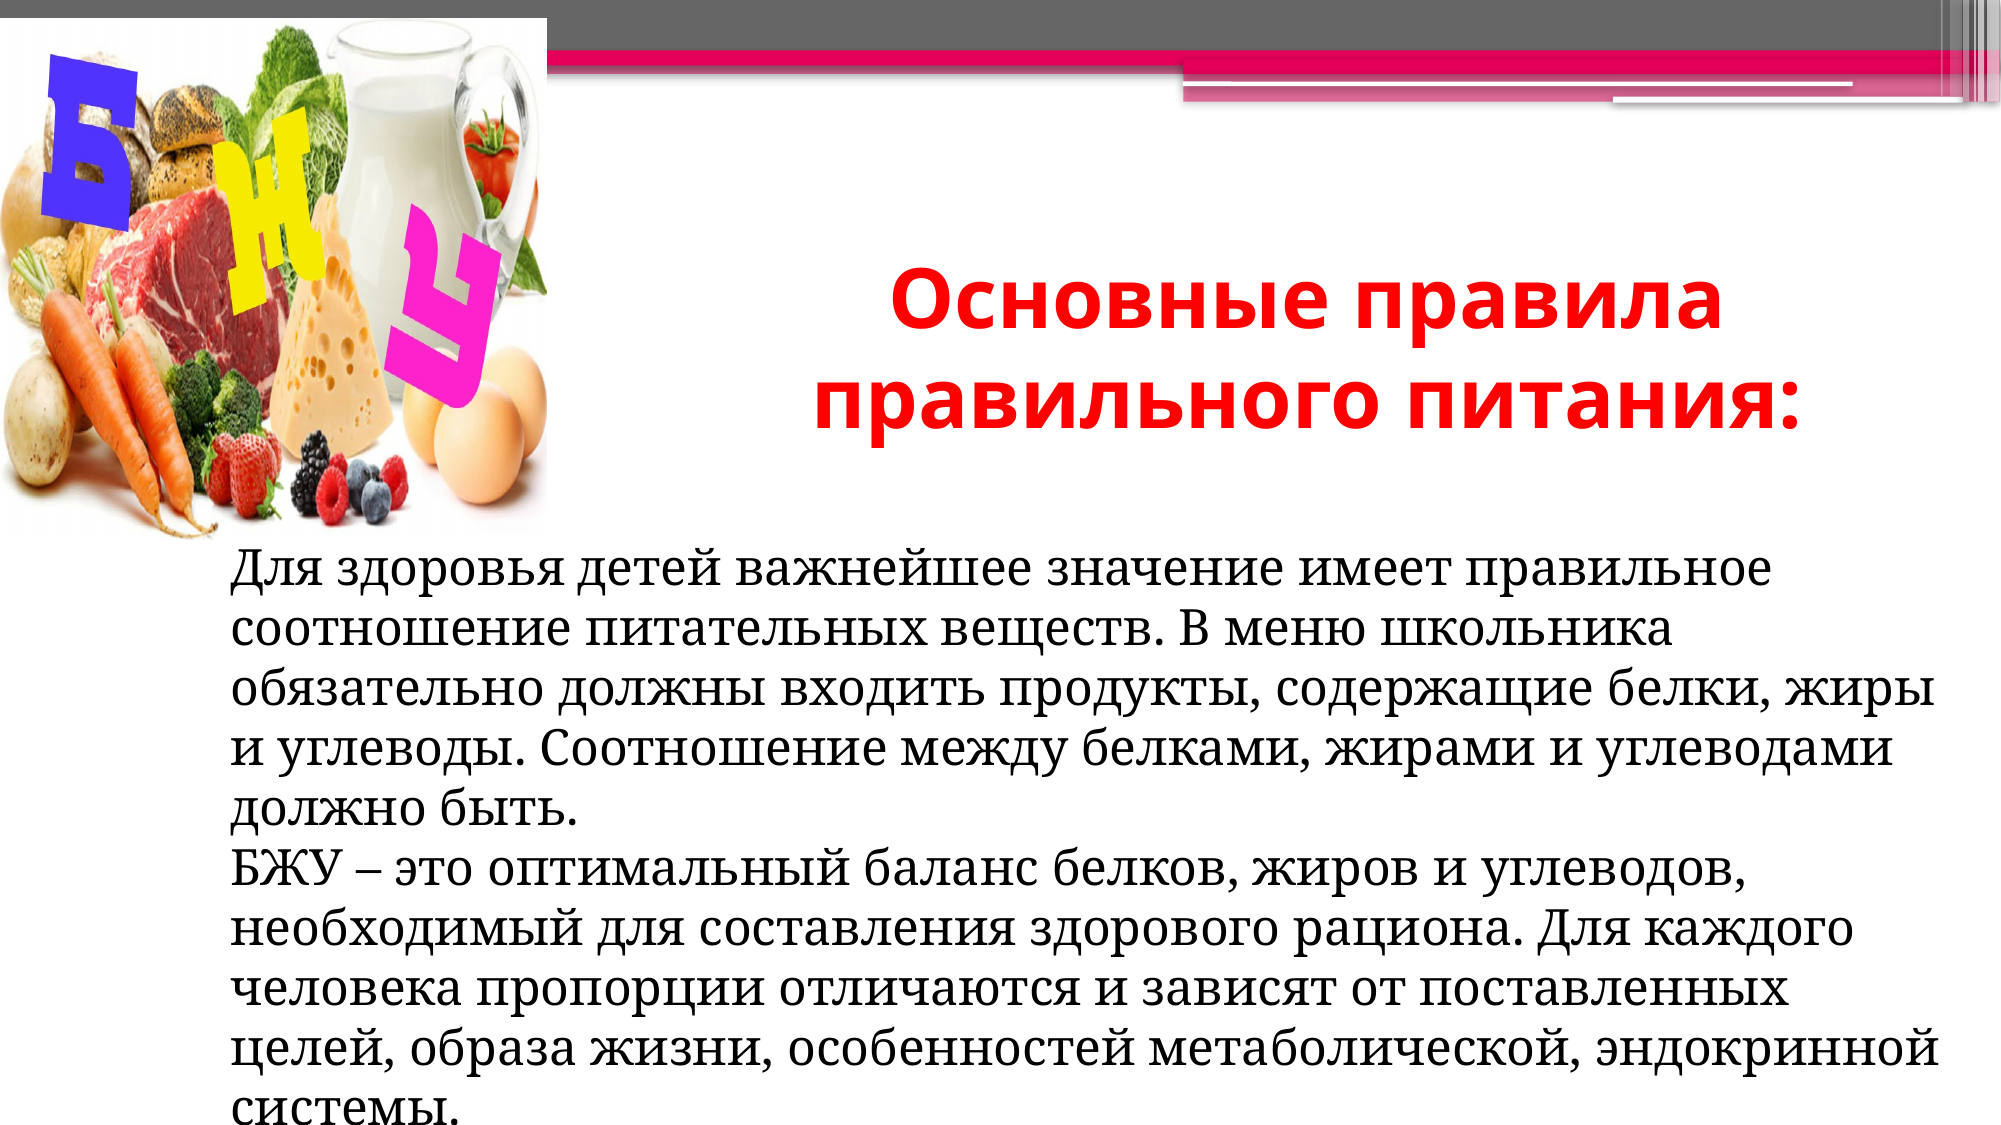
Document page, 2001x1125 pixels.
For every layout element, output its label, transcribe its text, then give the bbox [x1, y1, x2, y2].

list Основные правила правильного питания: [655, 237, 1960, 510]
text_box Для здоровья детей важнейшее значение имеет правильное соотношение питательных веществ. В меню школьника обязательно должны входить продукты, содержащие белки, жиры и углеводы. Соотношение между белками, жирами и углеводами должно быть. БЖУ – это оптимальный баланс белков, жиров и углеводов, необходимый для составления здорового рациона. Для каждого человека пропорции отличаются и зависят от поставленных целей, образа жизни, особенностей метаболической, эндокринной системы. [215, 528, 1960, 1125]
picture [0, 18, 547, 540]
